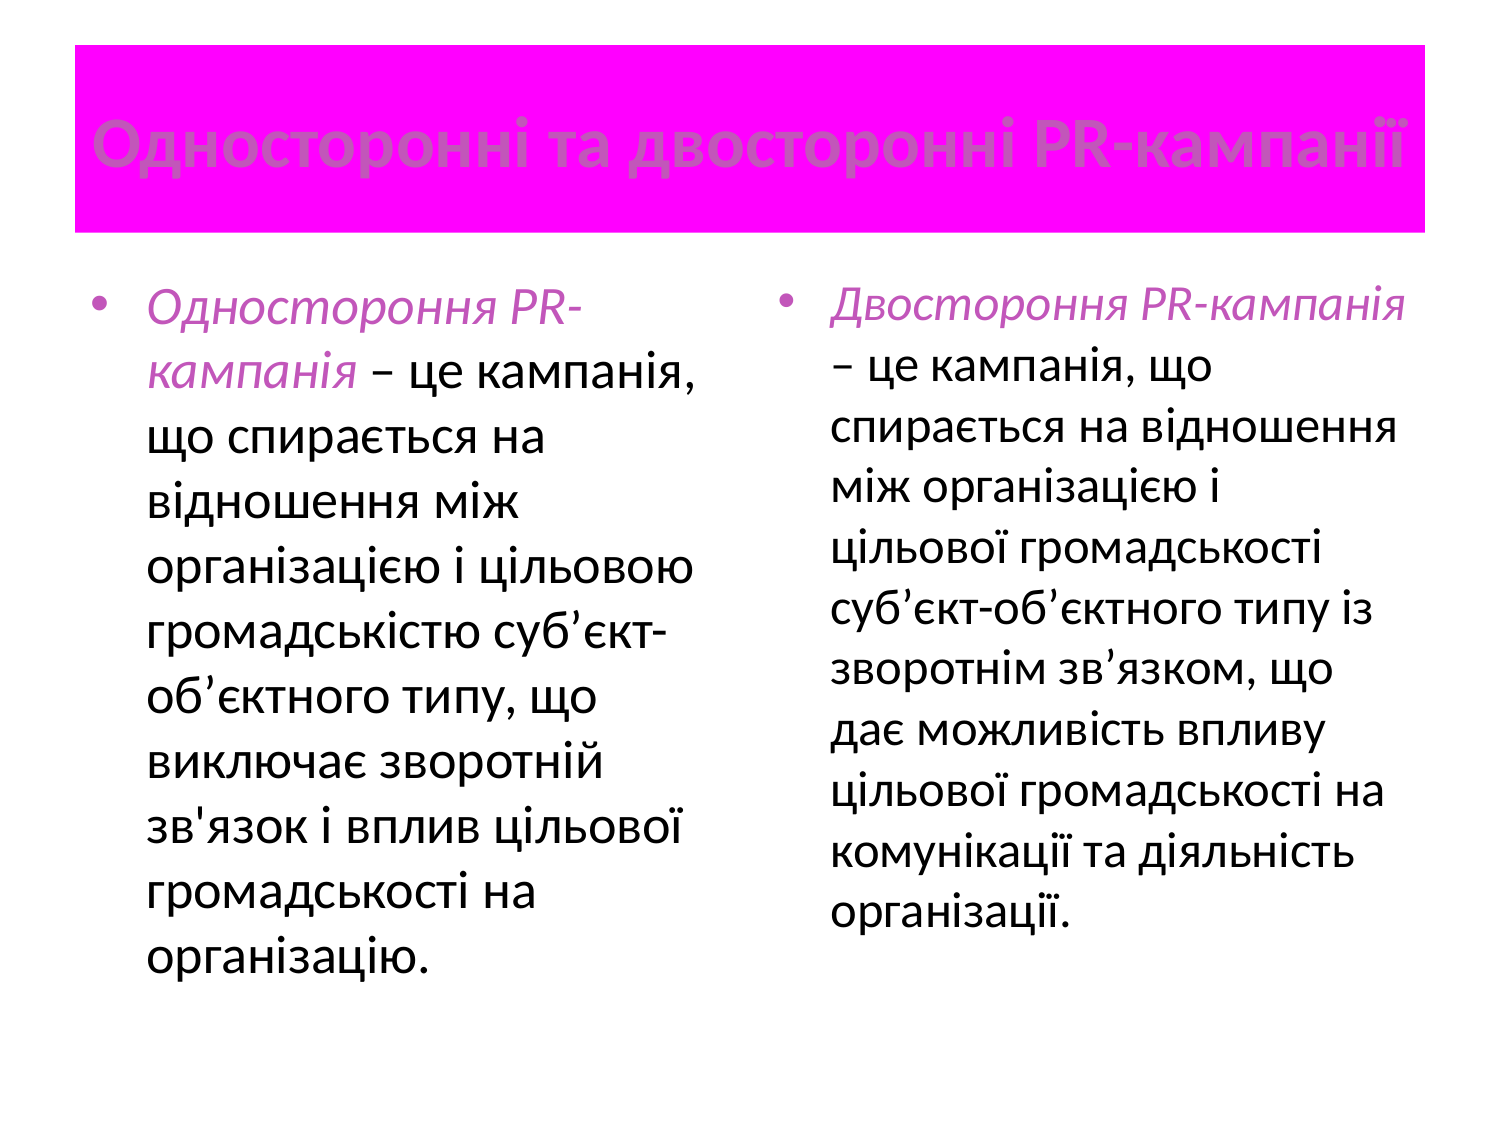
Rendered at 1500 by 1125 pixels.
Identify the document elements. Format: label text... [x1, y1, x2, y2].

title Односторонні та двосторонні PR-кампанії [75, 45, 1425, 233]
list Одностороння PR-кампанія – це кампанія, що спирається на відношення між організацією і цільовою громадськістю суб’єкт-об’єктного типу, що виключає зворотній зв'язок і вплив цільової громадськості на організацію. [75, 262, 738, 1005]
list Двостороння PR-кампанія – це кампанія, що спирається на відношення між організацією і цільової громадськості суб’єкт-об’єктного типу із зворотнім зв’язком, що дає можливість впливу цільової громадськості на комунікації та діяльність організації. [762, 262, 1425, 1005]
